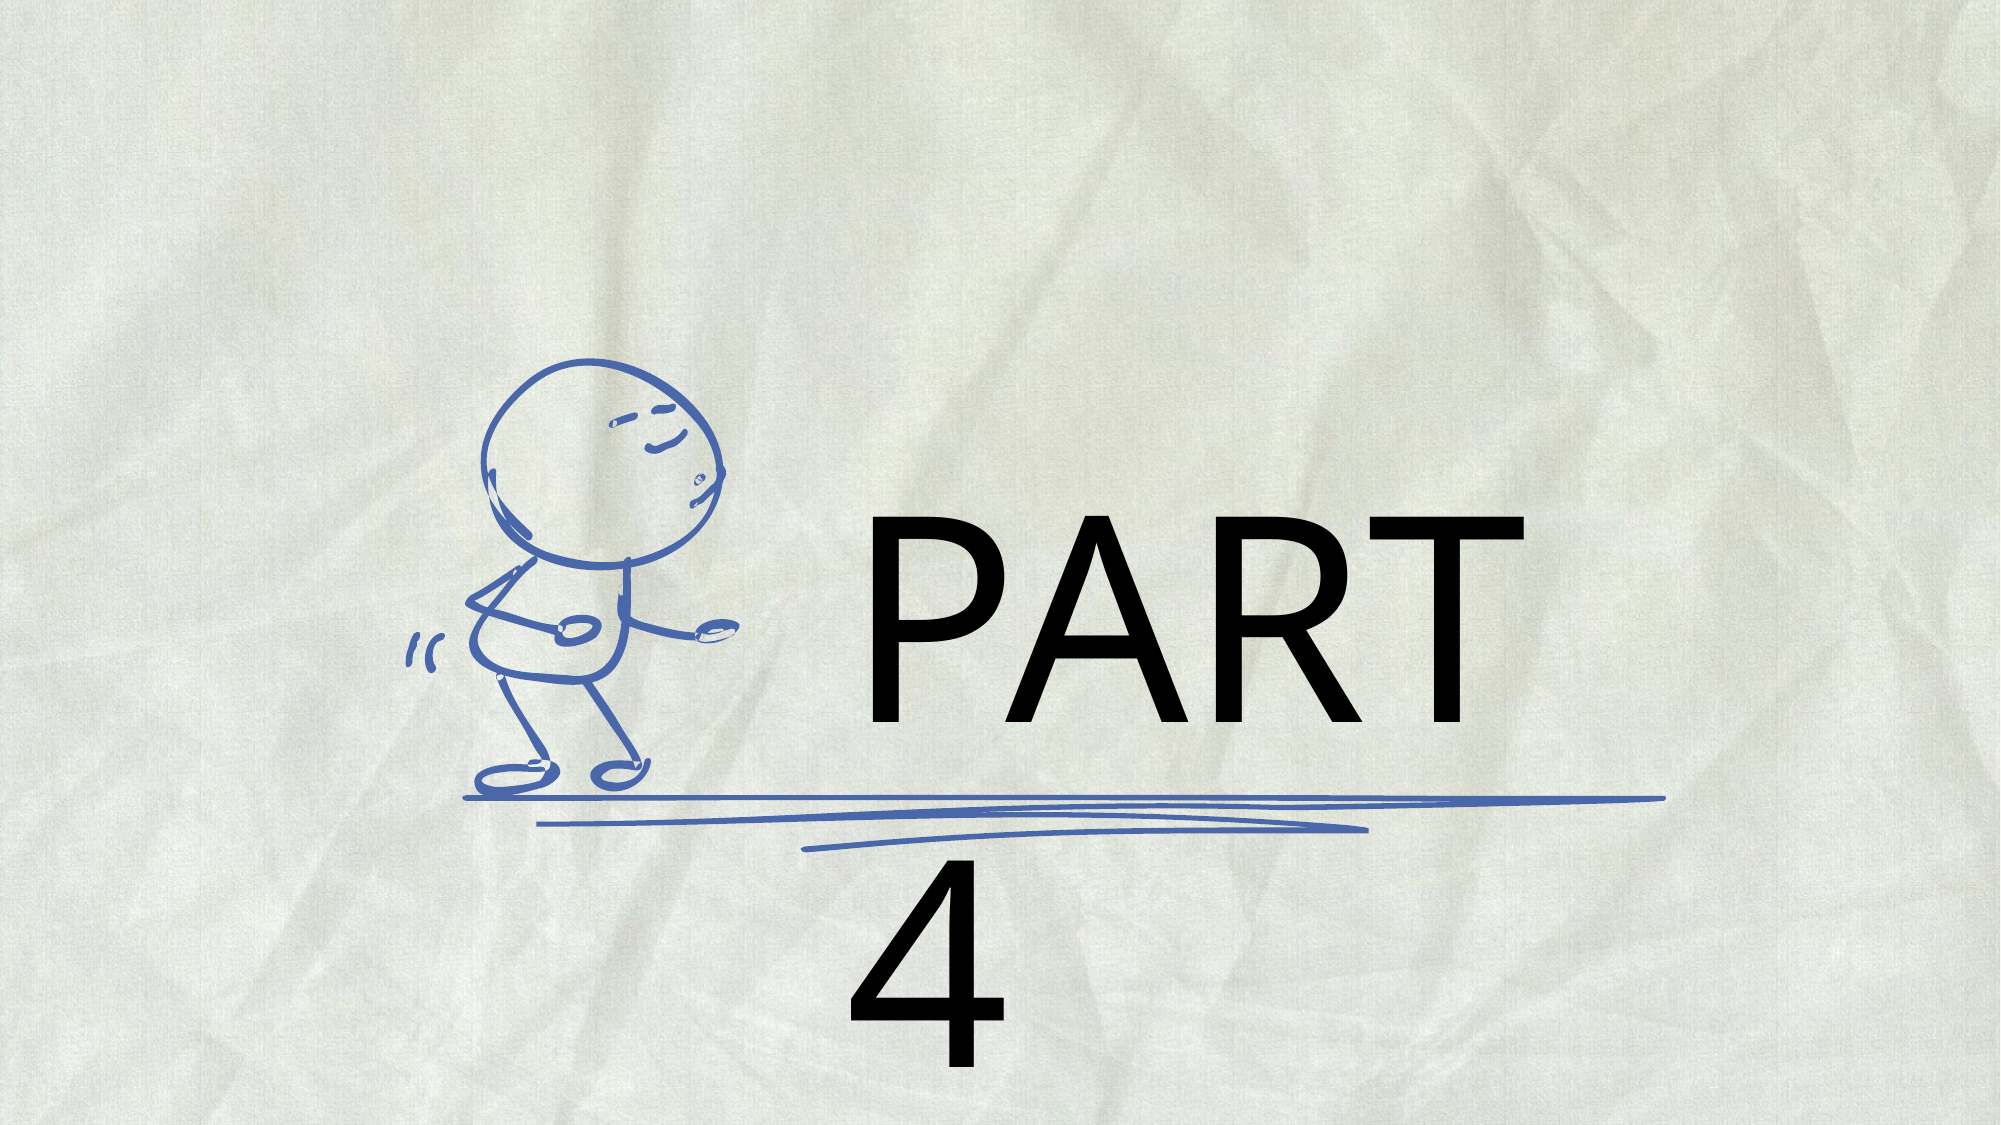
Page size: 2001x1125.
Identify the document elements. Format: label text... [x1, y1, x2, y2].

text_box [536, 794, 1667, 853]
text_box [405, 333, 749, 805]
text_box PART 4 [830, 427, 1671, 1125]
picture [0, 0, 2001, 1125]
